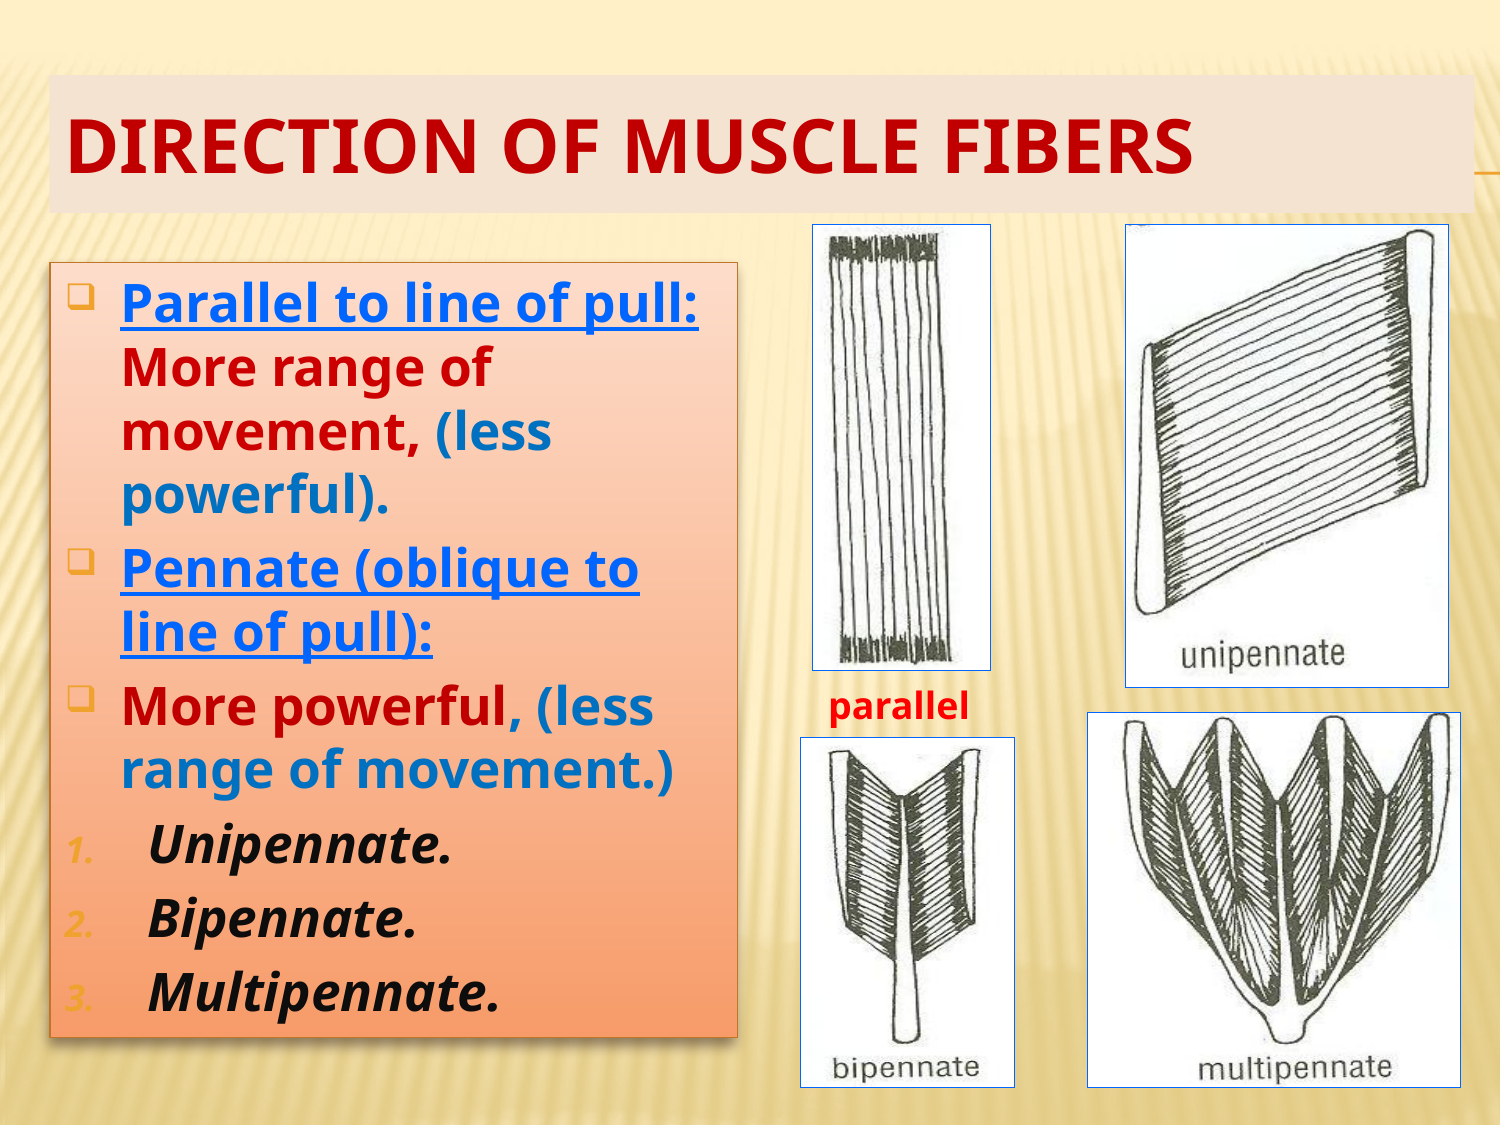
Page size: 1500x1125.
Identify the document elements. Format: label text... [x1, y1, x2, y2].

text_box parallel [813, 687, 986, 735]
picture [1124, 224, 1449, 688]
picture [799, 737, 1015, 1088]
picture [1087, 712, 1462, 1088]
list Parallel to line of pull: More range of movement, (less powerful). Pennate (oblique to line of pull): More powerful, (less range of movement.) Unipennate. Bipennate. Multipennate. [49, 262, 738, 1038]
title DIRECTION OF MUSCLE FIBERS [49, 75, 1475, 213]
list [812, 224, 991, 671]
